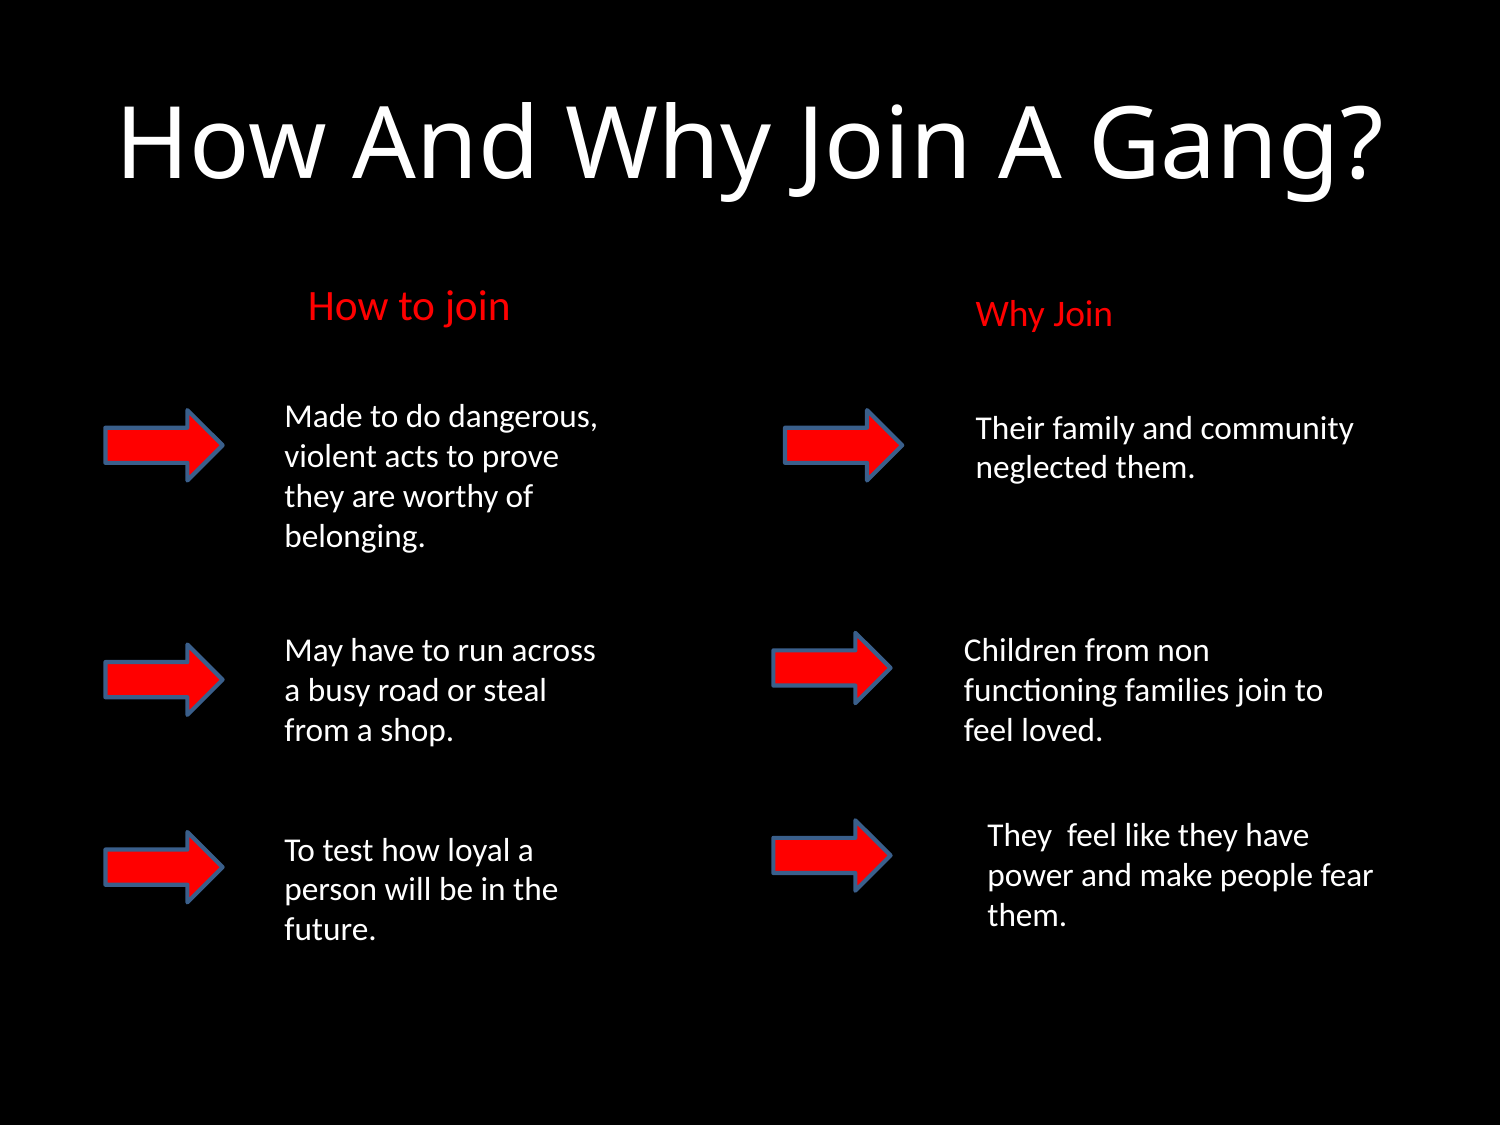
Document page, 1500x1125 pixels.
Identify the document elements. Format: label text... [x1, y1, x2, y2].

text_box Their family and community neglected them. [960, 398, 1395, 493]
title How And Why Join A Gang? [75, 45, 1425, 233]
text_box They feel like they have power and make people fear them. [972, 805, 1407, 941]
list How to join [292, 269, 528, 340]
text_box [103, 830, 225, 905]
text_box [771, 818, 893, 893]
text_box [771, 630, 893, 706]
text_box Why Join [960, 281, 1219, 341]
text_box Children from non functioning families join to feel loved. [949, 621, 1383, 756]
text_box May have to run across a busy road or steal from a shop. [269, 621, 622, 756]
text_box [103, 642, 225, 717]
text_box To test how loyal a person will be in the future. [269, 820, 622, 955]
text_box Made to do dangerous, violent acts to prove they are worthy of belonging. [269, 386, 622, 562]
text_box [103, 408, 225, 483]
text_box [782, 408, 905, 483]
